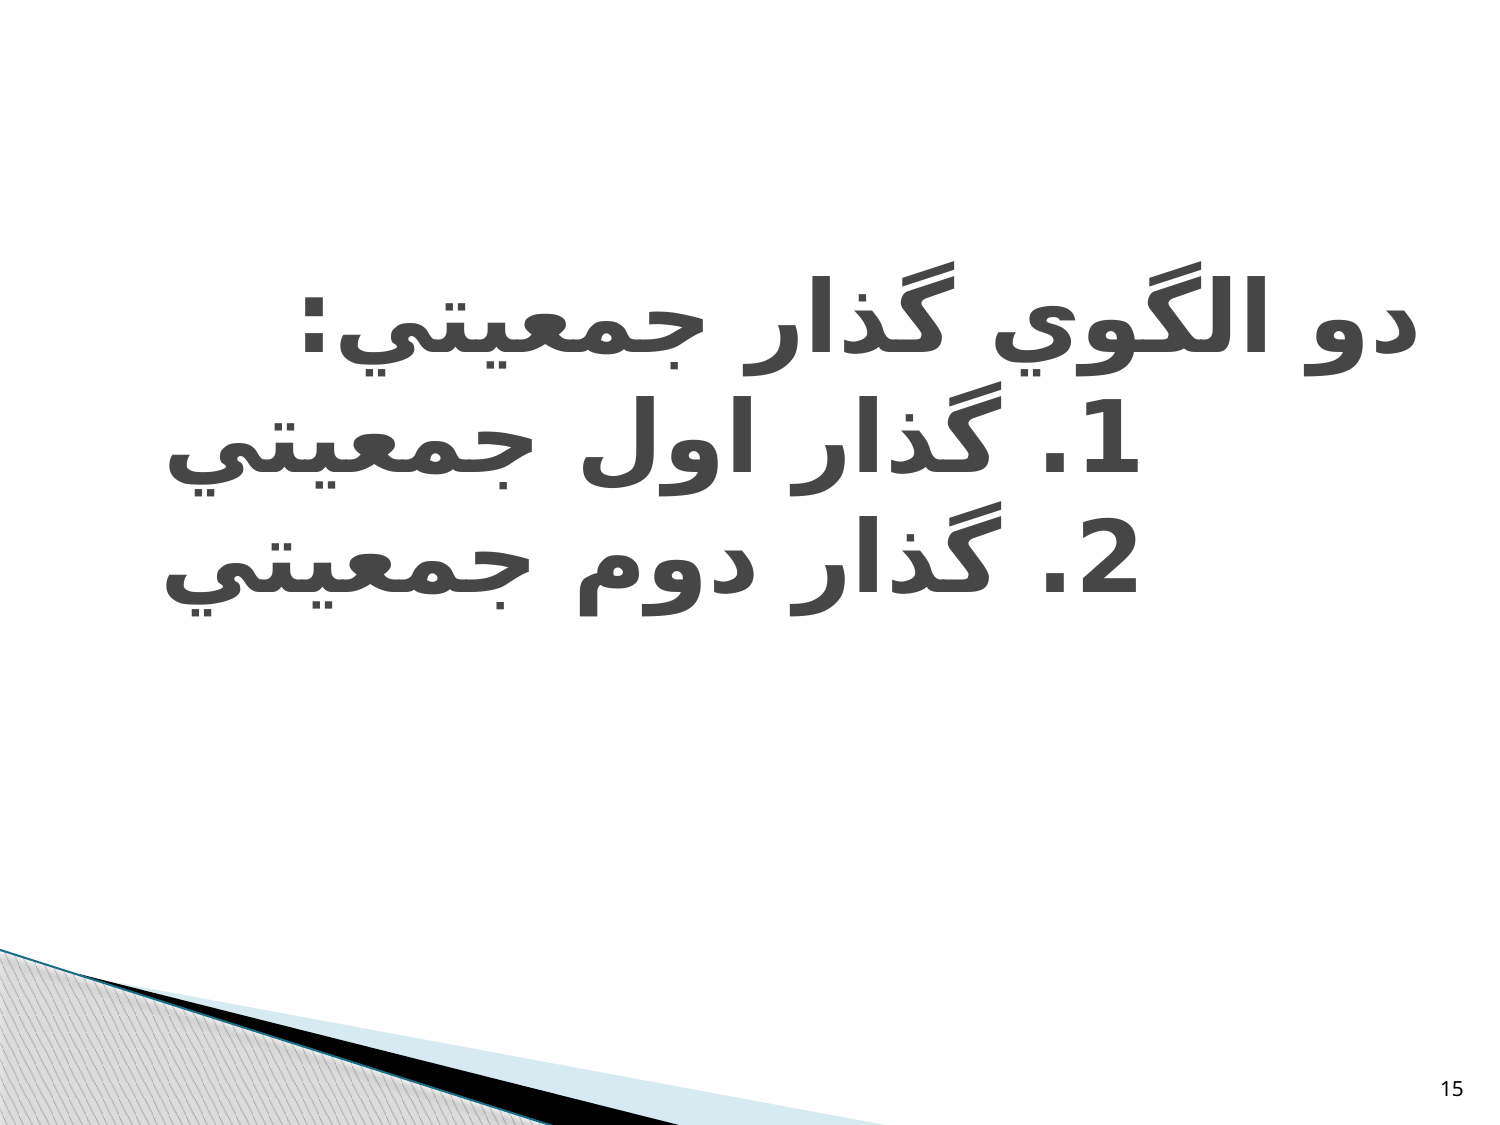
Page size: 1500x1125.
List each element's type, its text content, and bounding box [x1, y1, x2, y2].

title دو الگوي گذار جمعيتي: 1. گذار اول جمعيتي 2. گذار دوم جمعيتي [87, 125, 1438, 891]
slide_number 15 [1418, 1051, 1479, 1112]
